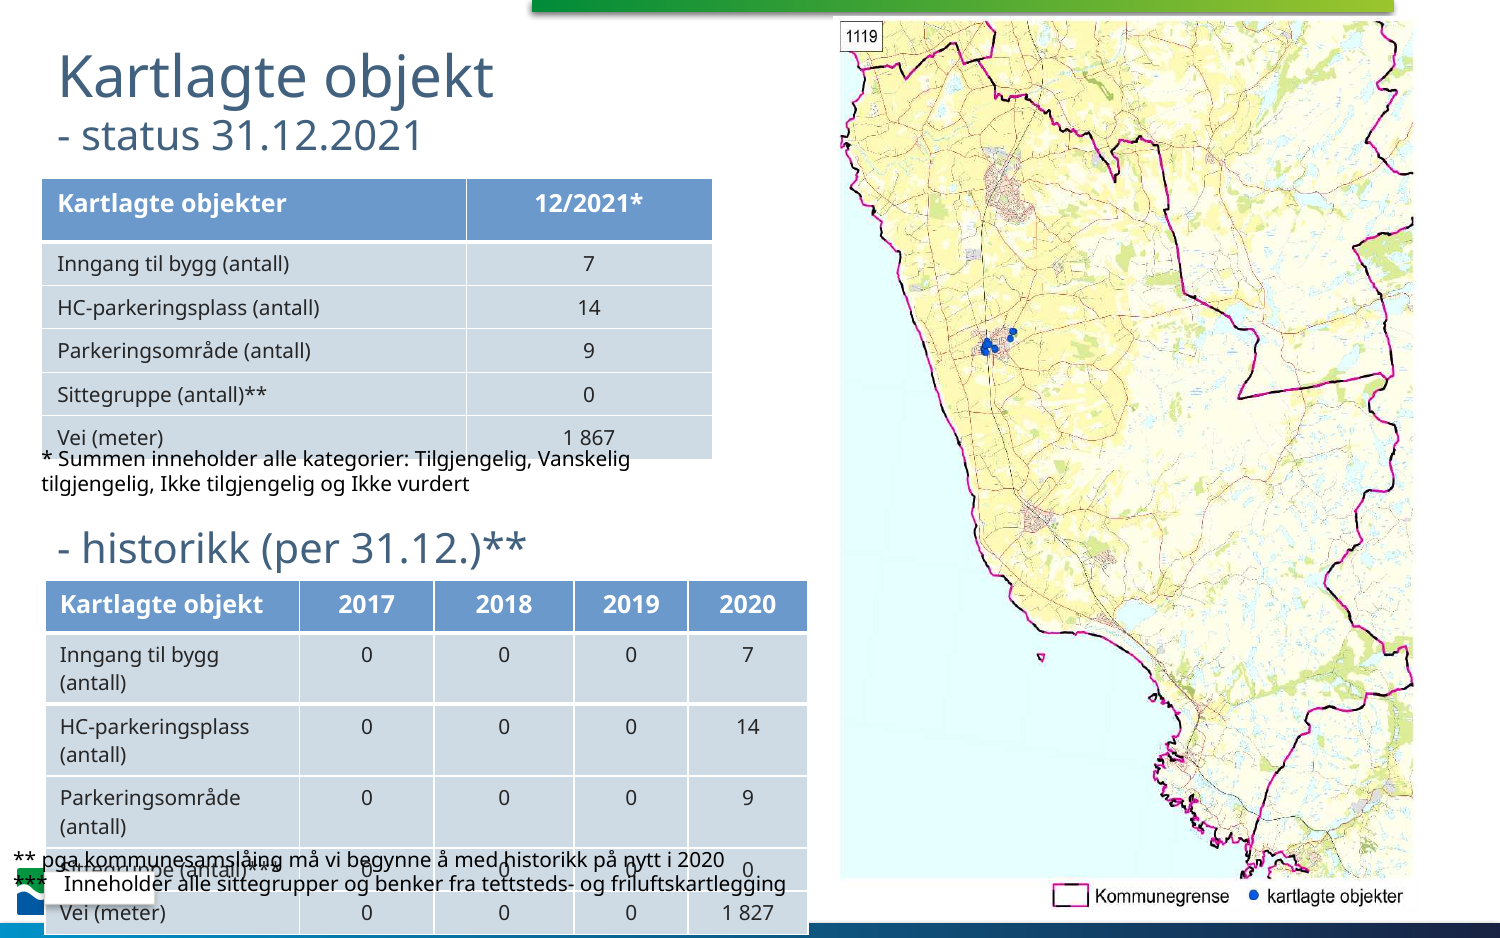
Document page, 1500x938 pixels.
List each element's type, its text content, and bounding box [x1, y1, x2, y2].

text_box ** pga kommunesamslåing må vi begynne å med historikk på nytt i 2020 *** Inneholder alle sittegrupper og benker fra tettsteds- og friluftskartlegging [0, 838, 802, 904]
table_cell 7 [467, 244, 712, 285]
table_cell 0 [435, 635, 573, 702]
table_header 12/2021* [467, 179, 712, 240]
table_cell 0 [575, 635, 687, 702]
table_cell 9 [467, 329, 712, 372]
table_cell Vei (meter) [46, 904, 299, 934]
table_cell HC-parkeringsplass (antall) [42, 286, 466, 328]
text_box - historikk (per 31.12.)** [42, 496, 828, 580]
picture [833, 16, 1419, 913]
table_cell Inngang til bygg (antall) [42, 244, 466, 285]
table_cell Vei (meter) [42, 416, 466, 438]
table_cell 1 827 [689, 892, 807, 934]
table_cell 7 [689, 635, 807, 702]
table_cell Inngang til bygg (antall) [46, 635, 299, 702]
table_cell 0 [300, 635, 433, 702]
text_box * Summen inneholder alle kategorier: Tilgjengelig, Vanskelig tilgjengelig, Ikke tilgjengelig og Ikke vurdert [26, 438, 711, 504]
table_header Kartlagte objekt [46, 581, 299, 631]
table_cell 0 [802, 849, 807, 890]
table_cell HC-parkeringsplass (antall) [46, 706, 299, 775]
table_cell 0 [435, 904, 573, 934]
table_cell 0 [575, 706, 687, 775]
table_header 2017 [300, 581, 433, 631]
table_header 2020 [689, 581, 807, 631]
table_cell 0 [575, 904, 687, 934]
table_header 2019 [575, 581, 687, 631]
table_cell 0 [300, 904, 433, 934]
table_cell 0 [435, 706, 573, 775]
table_cell 0 [435, 777, 573, 838]
table_cell 0 [467, 373, 712, 415]
table_cell 0 [300, 706, 433, 775]
table_cell 14 [689, 706, 807, 775]
table_cell Parkeringsområde (antall) [42, 329, 466, 372]
table_cell Sittegruppe (antall)** [42, 373, 466, 415]
table_header 2018 [435, 581, 573, 631]
table_cell 1 867 [467, 416, 712, 459]
table_cell 0 [300, 777, 433, 838]
table_cell Parkeringsområde (antall) [46, 777, 299, 838]
text_box Kartlagte objekt - status 31.12.2021 [42, 24, 828, 167]
table_cell 14 [467, 286, 712, 328]
table_cell 9 [689, 777, 807, 847]
table_cell 0 [575, 777, 687, 838]
table_header Kartlagte objekter [42, 179, 466, 240]
